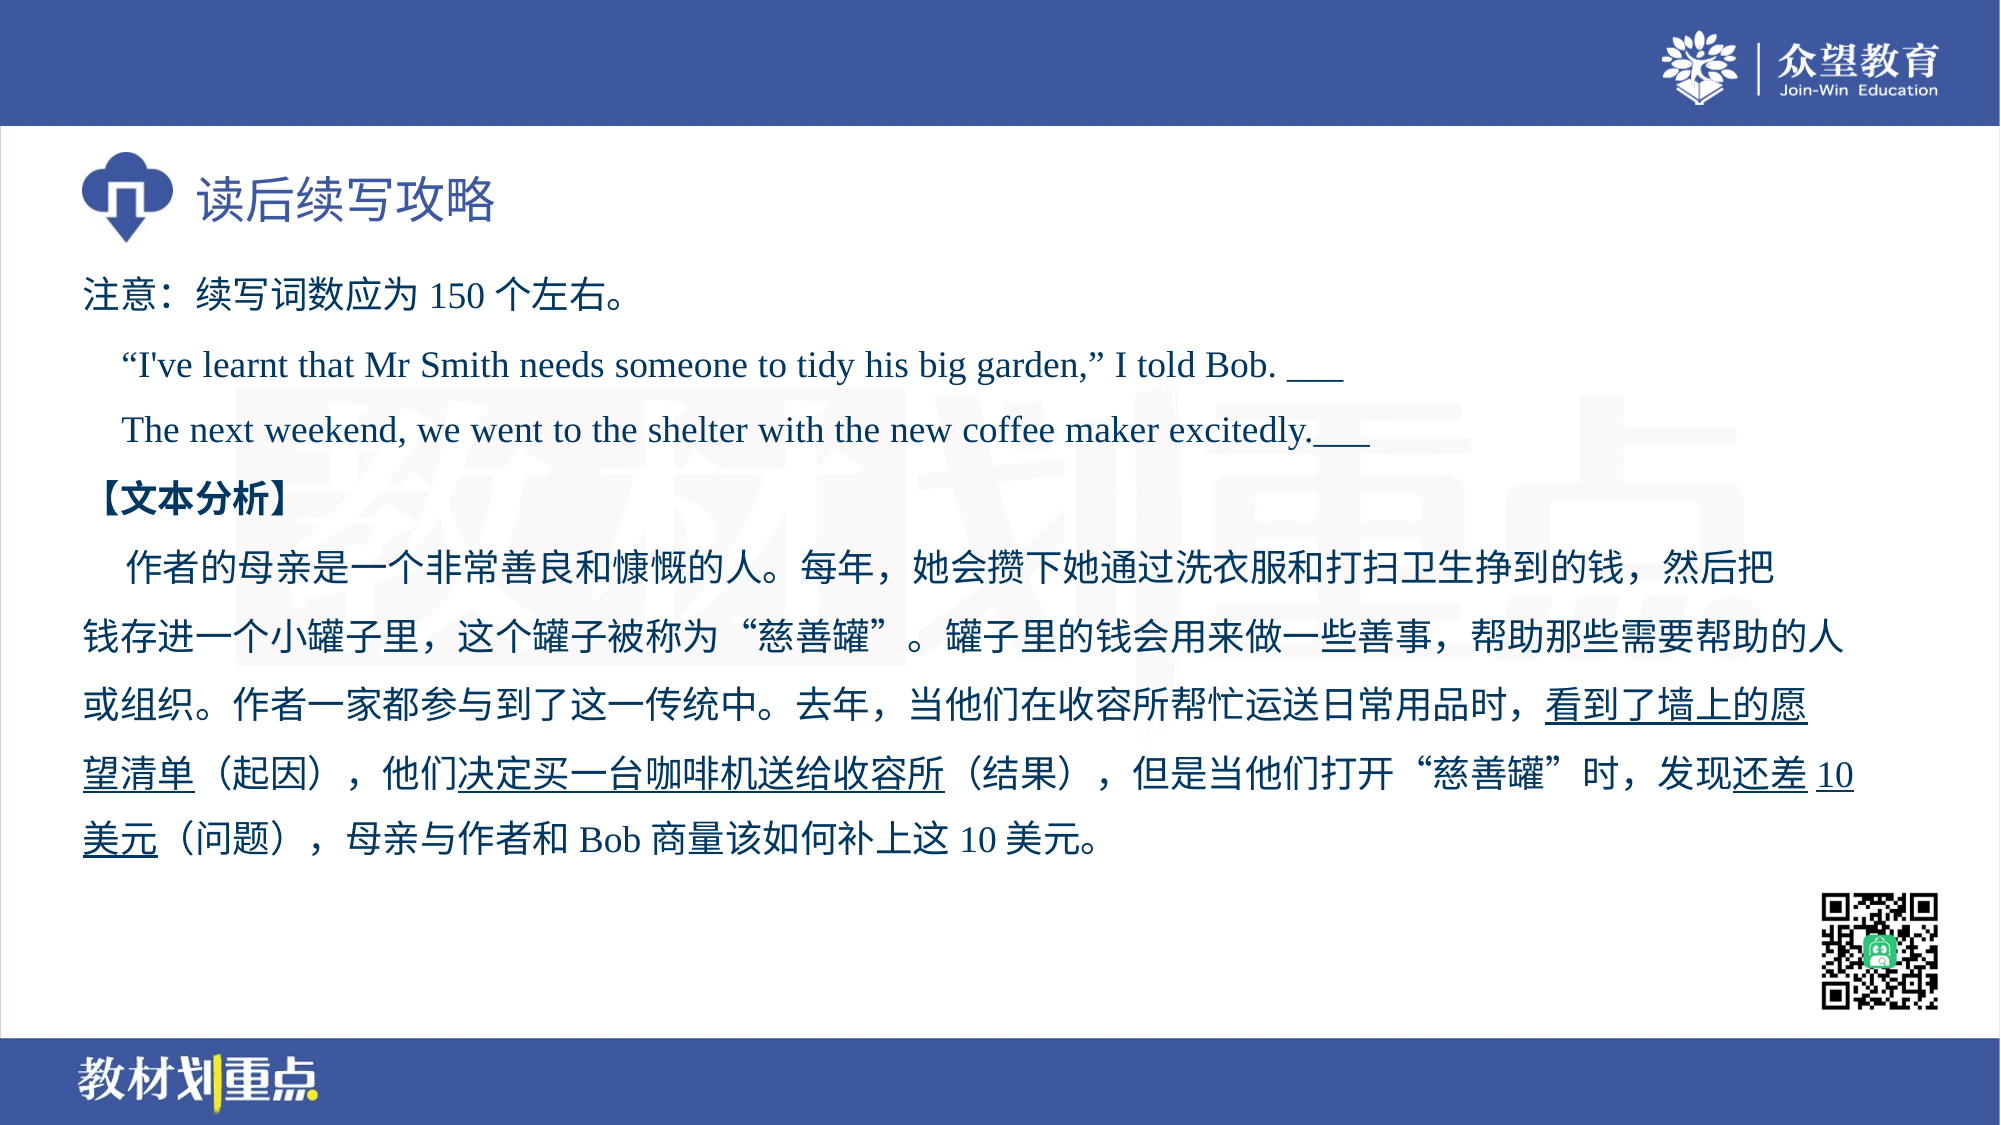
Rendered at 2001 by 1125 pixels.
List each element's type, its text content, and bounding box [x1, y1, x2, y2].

text_box 【文本分析】 作者的母亲是一个非常善良和慷慨的人。每年，她会攒下她通过洗衣服和打扫卫生挣到的钱，然后把 钱存进一个小罐子里，这个罐子被称为“慈善罐”。罐子里的钱会用来做一些善事，帮助那些需要帮助的人 或组织。作者一家都参与到了这一传统中。去年，当他们在收容所帮忙运送日常用品时，看到了墙上的愿 望清单（起因），他们决定买一台咖啡机送给收容所（结果），但是当他们打开“慈善罐”时，发现还差10 美元（问题），母亲与作者和Bob商量该如何补上这10美元。 [82, 451, 1817, 853]
picture [0, 0, 2000, 1125]
text_box 注意：续写词数应为150个左右。 “I've learnt that Mr Smith needs someone to tidy his big garden,” I told Bob. ___ The next weekend, we went to the shelter with the new coffee maker excitedly.___ [82, 247, 1817, 443]
